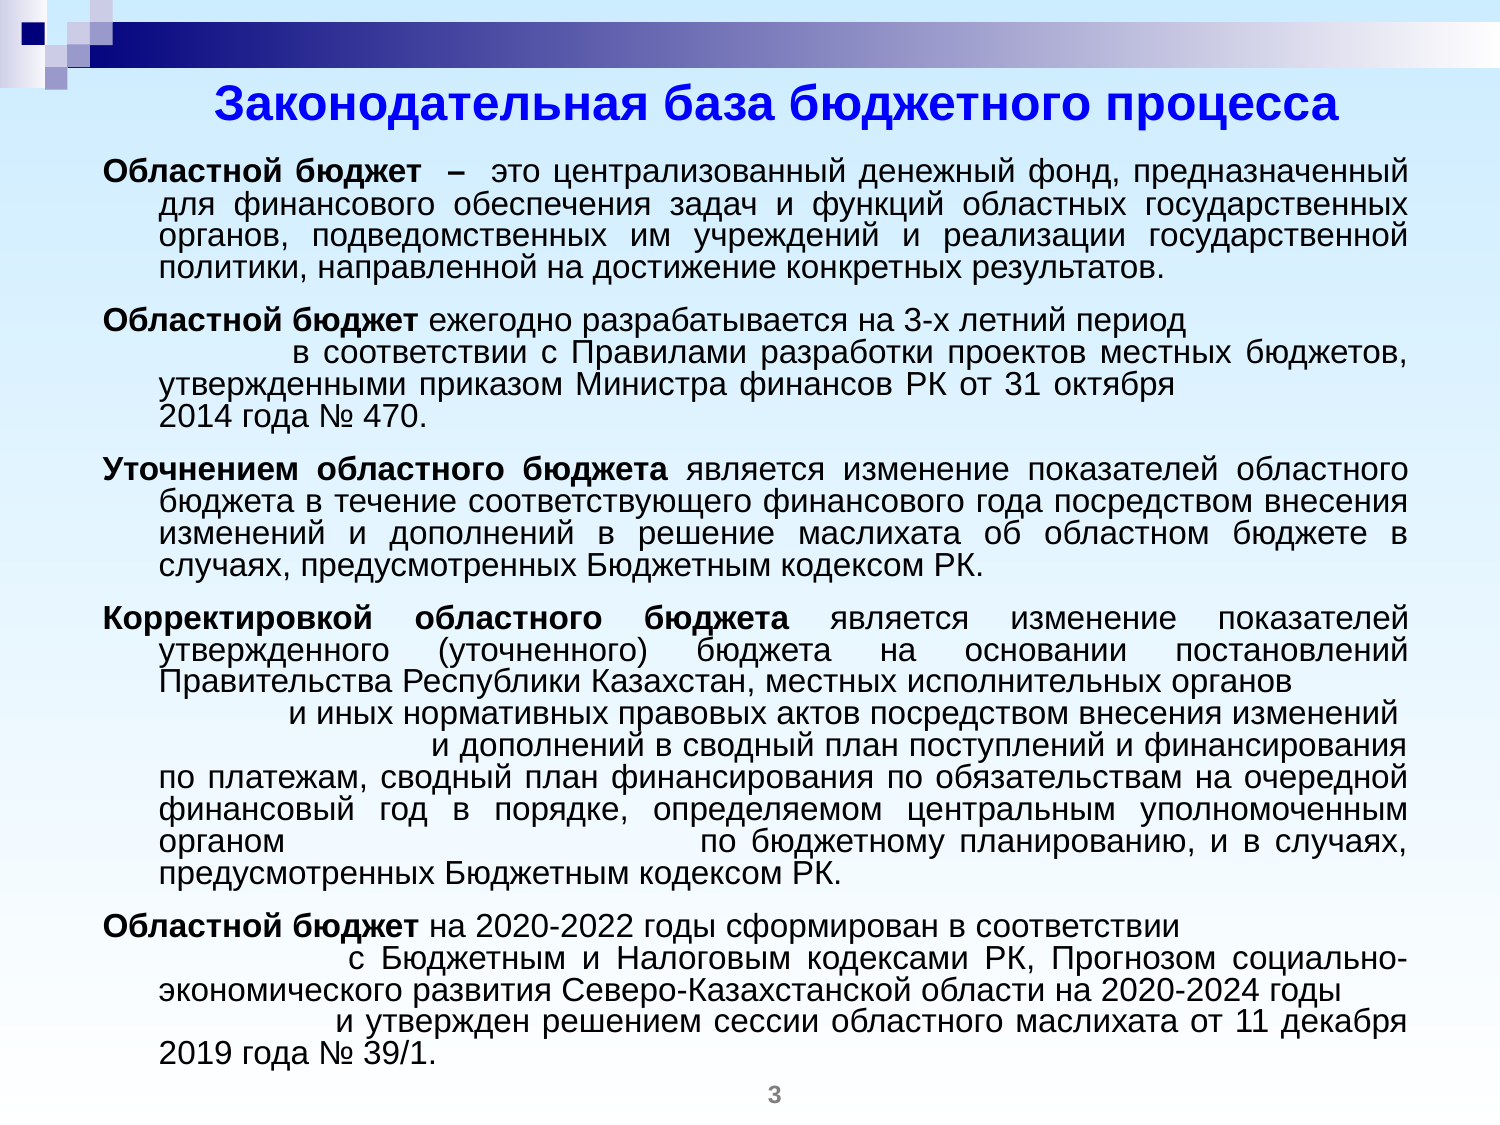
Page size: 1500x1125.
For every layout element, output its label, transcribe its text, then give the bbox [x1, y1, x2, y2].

title Законодательная база бюджетного процесса [125, 75, 1428, 125]
list Областной бюджет – это централизованный денежный фонд, предназначенный для финансового обеспечения задач и функций областных государственных органов, подведомственных им учреждений и реализации государственной политики, направленной на достижение конкретных результатов. Областной бюджет ежегодно разрабатывается на 3-х летний период в соответствии с Правилами разработки проектов местных бюджетов, утвержденными приказом Министра финансов РК от 31 октября 2014 года № 470. Уточнением областного бюджета является изменение показателей областного бюджета в течение соответствующего финансового года посредством внесения изменений и дополнений в решение маслихата об областном бюджете в случаях, предусмотренных Бюджетным кодексом РК. Корректировкой областного бюджета является изменение показателей утвержденного (уточненного) бюджета на основании постановлений Правительства Республики Казахстан, местных исполнительных органов и иных нормативных правовых актов посредством внесения изменений и дополнений в сводный план поступлений и финансирования по платежам, сводный план финансирования по обязательствам на очередной финансовый год в порядке, определяемом центральным уполномоченным органом по бюджетному планированию, и в случаях, предусмотренных Бюджетным кодексом РК. Областной бюджет на 2020-2022 годы сформирован в соответствии с Бюджетным и Налоговым кодексами РК, Прогнозом социально-экономического развития Северо-Казахстанской области на 2020-2024 годы и утвержден решением сессии областного маслихата от 11 декабря 2019 года № 39/1. [87, 149, 1425, 1088]
text_box 3 [624, 1075, 925, 1112]
